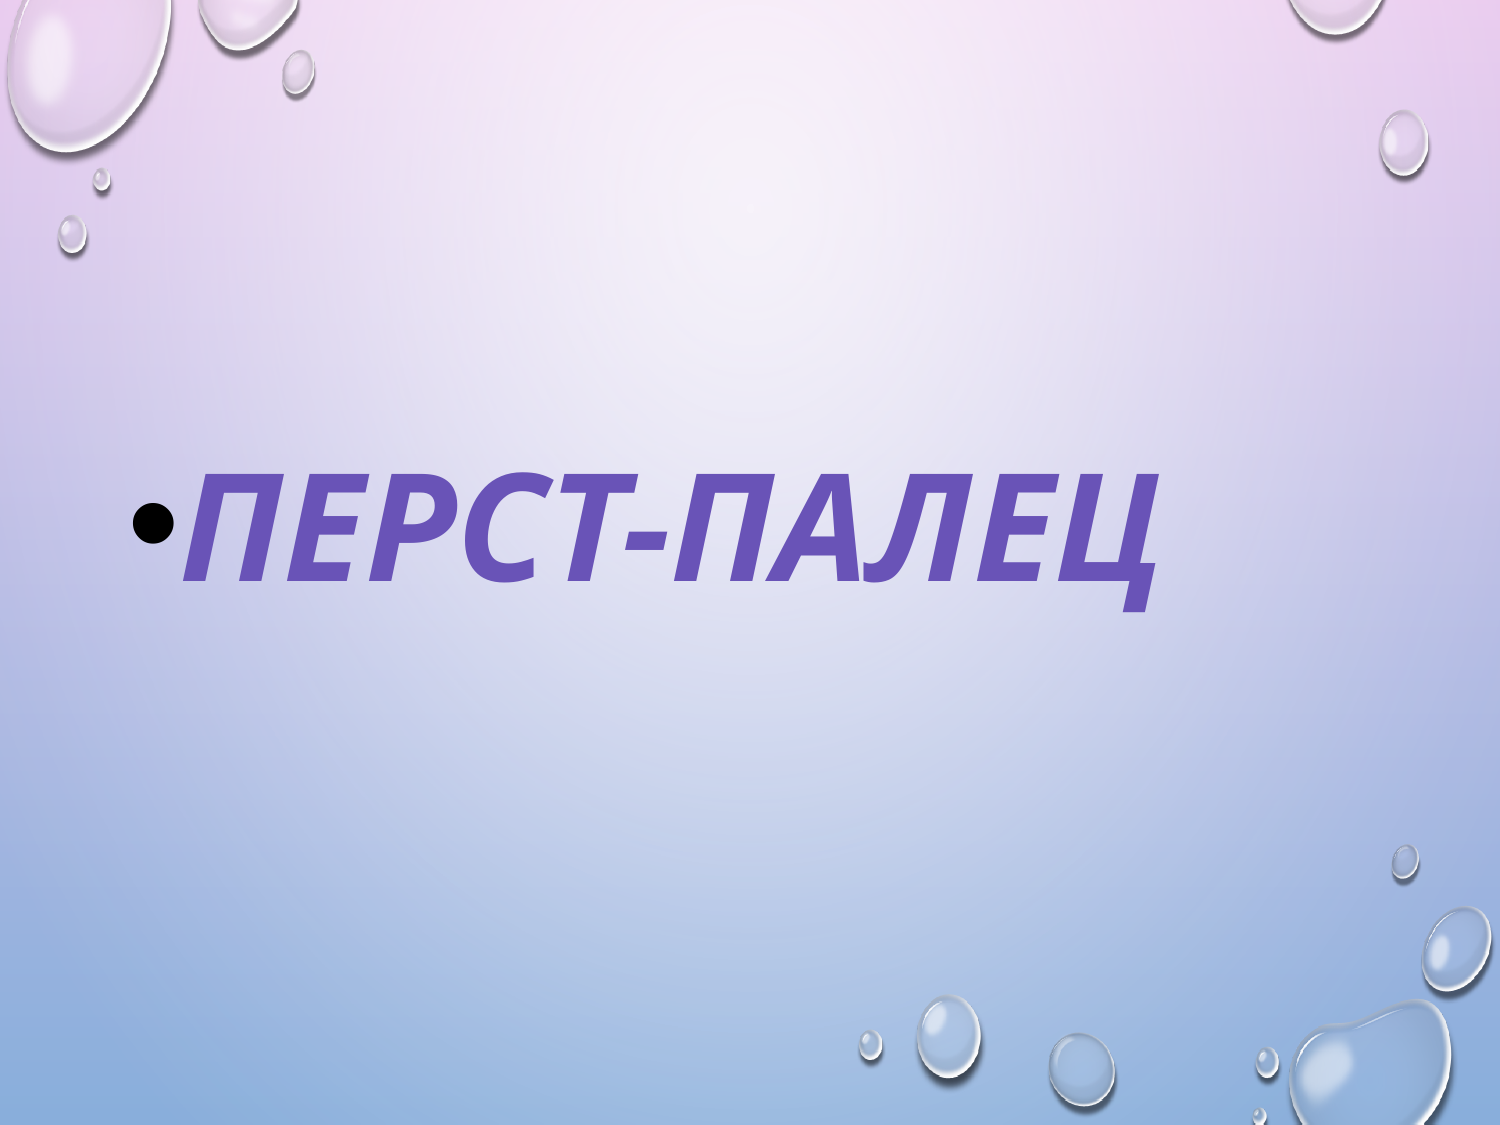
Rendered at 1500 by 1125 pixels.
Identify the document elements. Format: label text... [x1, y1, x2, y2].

picture [0, 0, 1500, 1125]
list Перст-палец [112, 388, 1388, 950]
